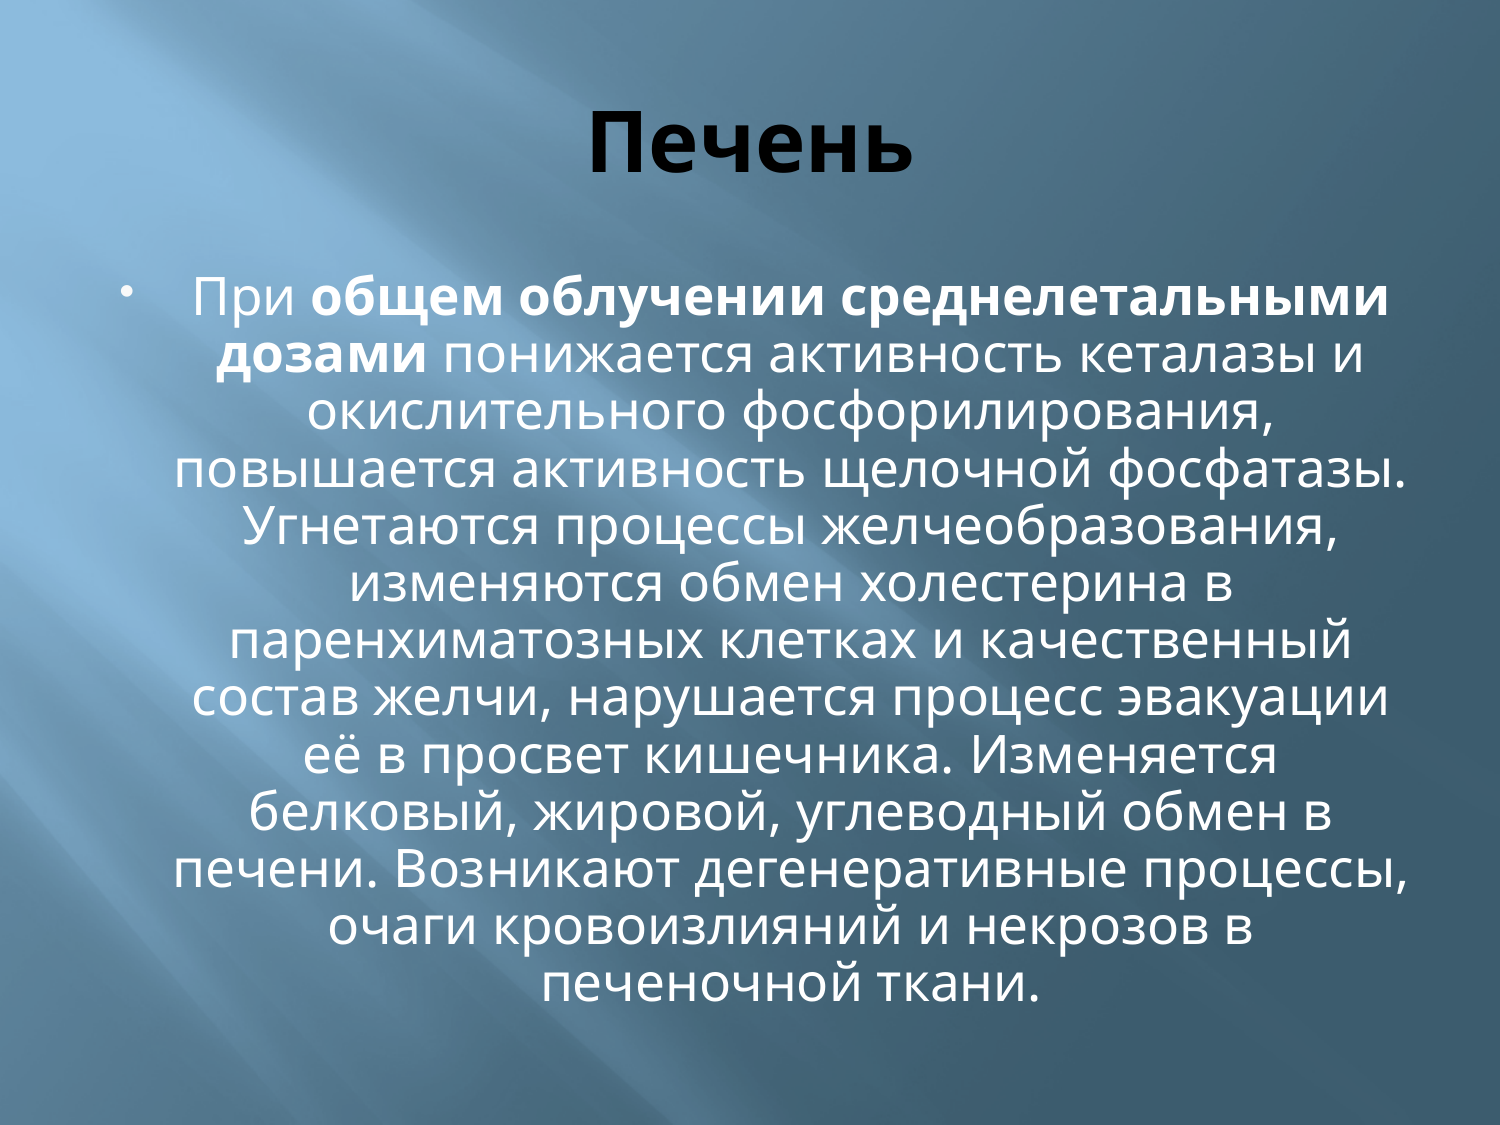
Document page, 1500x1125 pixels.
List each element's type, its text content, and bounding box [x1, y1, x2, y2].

title Печень [75, 45, 1425, 233]
list При общем облучении среднелетальными дозами понижается активность кеталазы и окислительного фосфорилирования, повышается активность щелочной фосфатазы. Угнетаются процессы желчеобразования, изменяются обмен холестерина в паренхиматозных клетках и качественный состав желчи, нарушается процесс эвакуации её в просвет кишечника. Изменяется белковый, жировой, углеводный обмен в печени. Возникают дегенеративные процессы, очаги кровоизлияний и некрозов в печеночной ткани. [74, 262, 1426, 1036]
